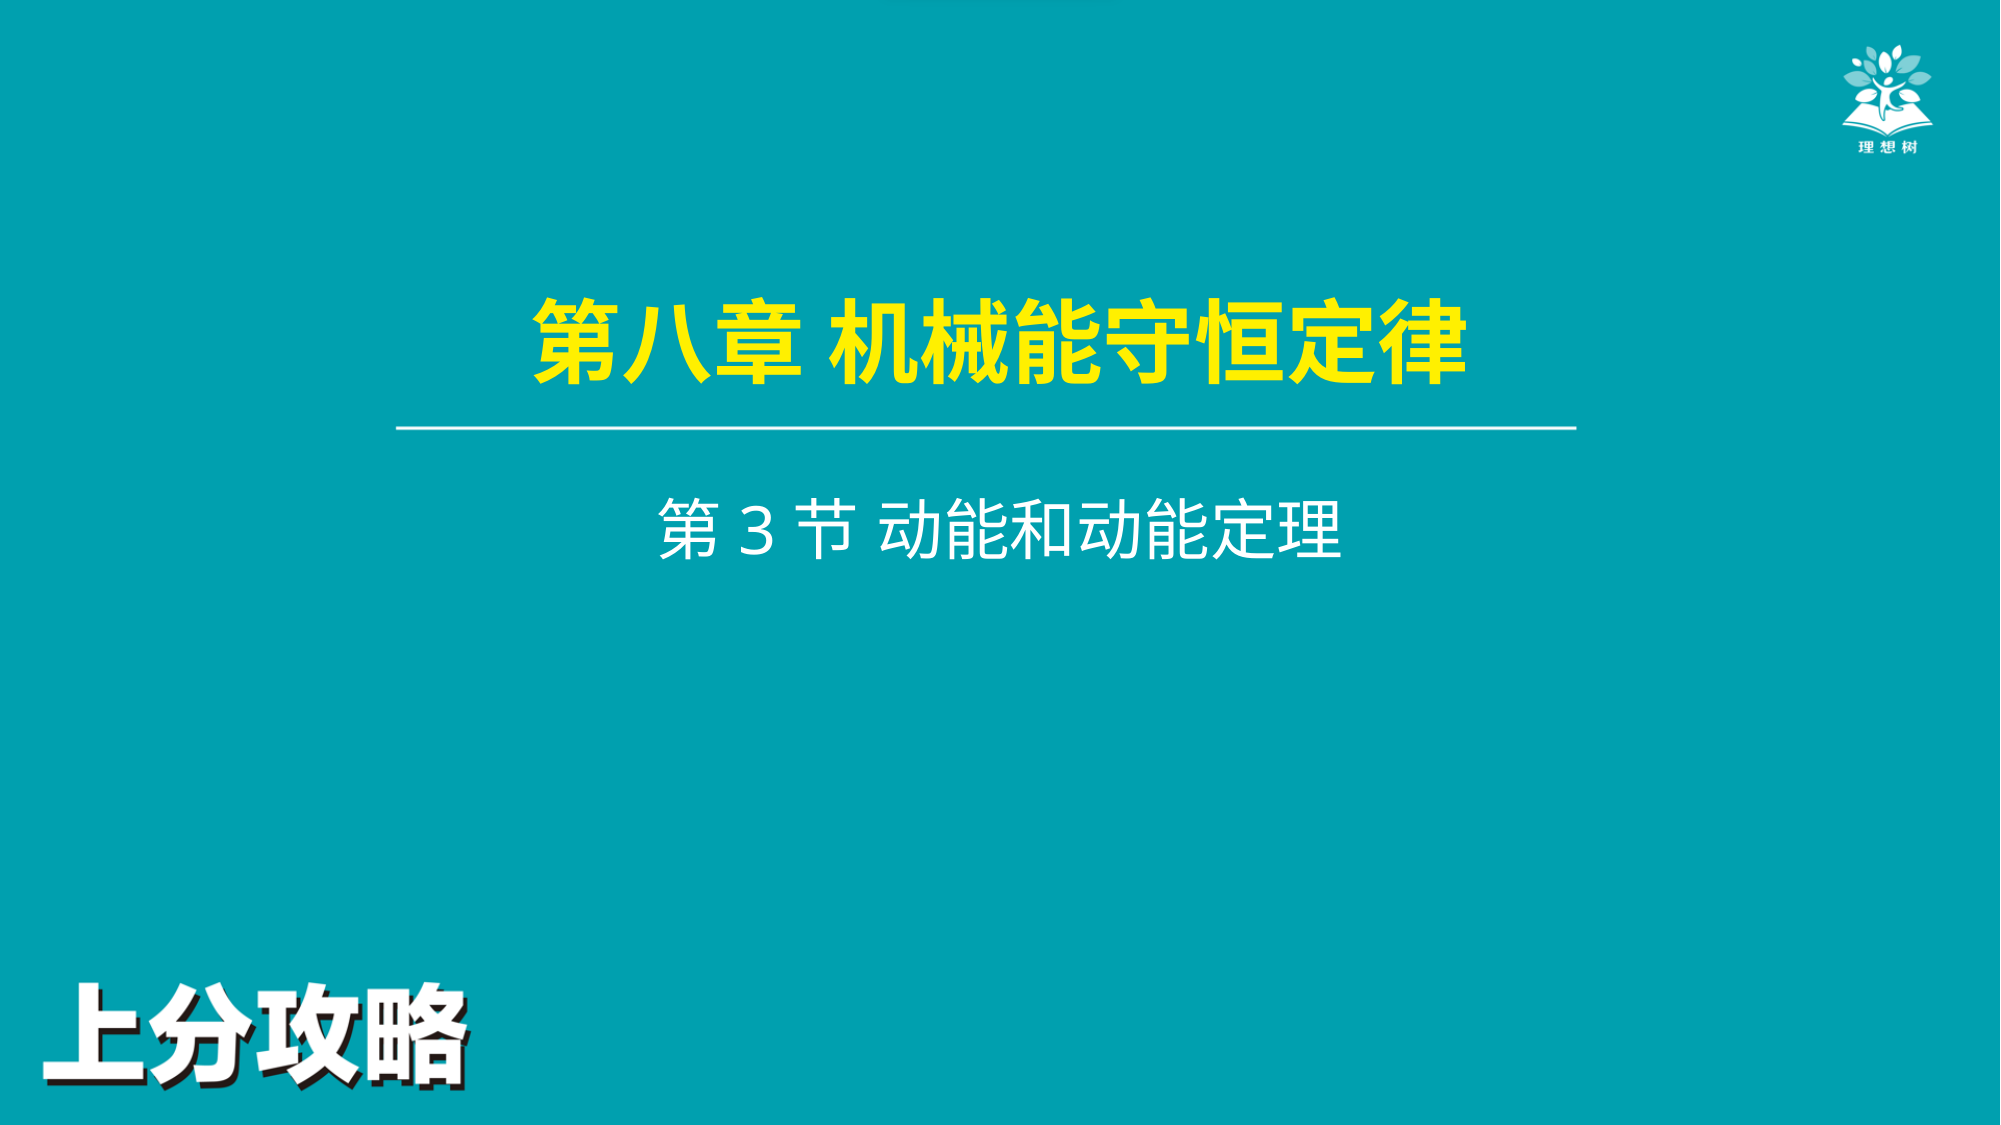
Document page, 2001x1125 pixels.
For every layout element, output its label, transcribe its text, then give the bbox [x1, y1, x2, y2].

text_box 第3节 动能和动能定理 [0, 472, 2000, 579]
picture [0, 0, 2000, 265]
text_box 第八章 机械能守恒定律 [0, 265, 2000, 413]
picture [0, 413, 2000, 472]
picture [0, 579, 2000, 1125]
